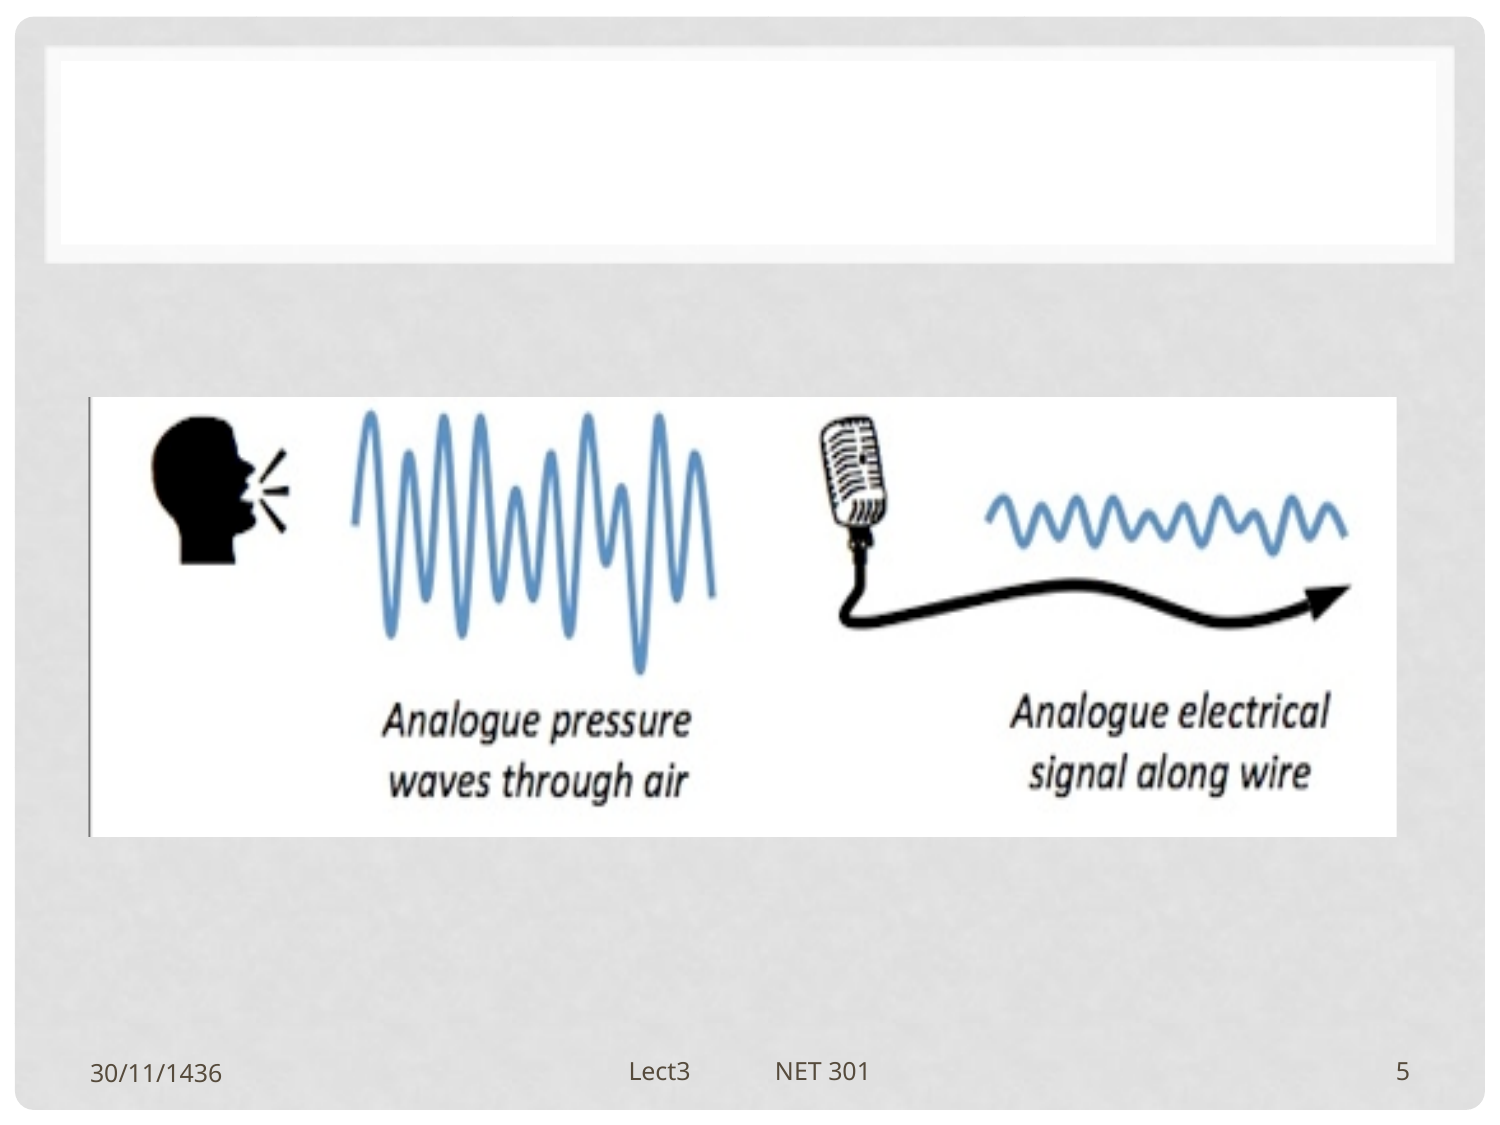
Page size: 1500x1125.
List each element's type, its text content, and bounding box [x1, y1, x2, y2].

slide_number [75, 1042, 425, 1103]
picture [88, 396, 1397, 838]
footer Lect3 NET 301 [512, 1042, 988, 1103]
slide_number 5 [1074, 1042, 1425, 1103]
